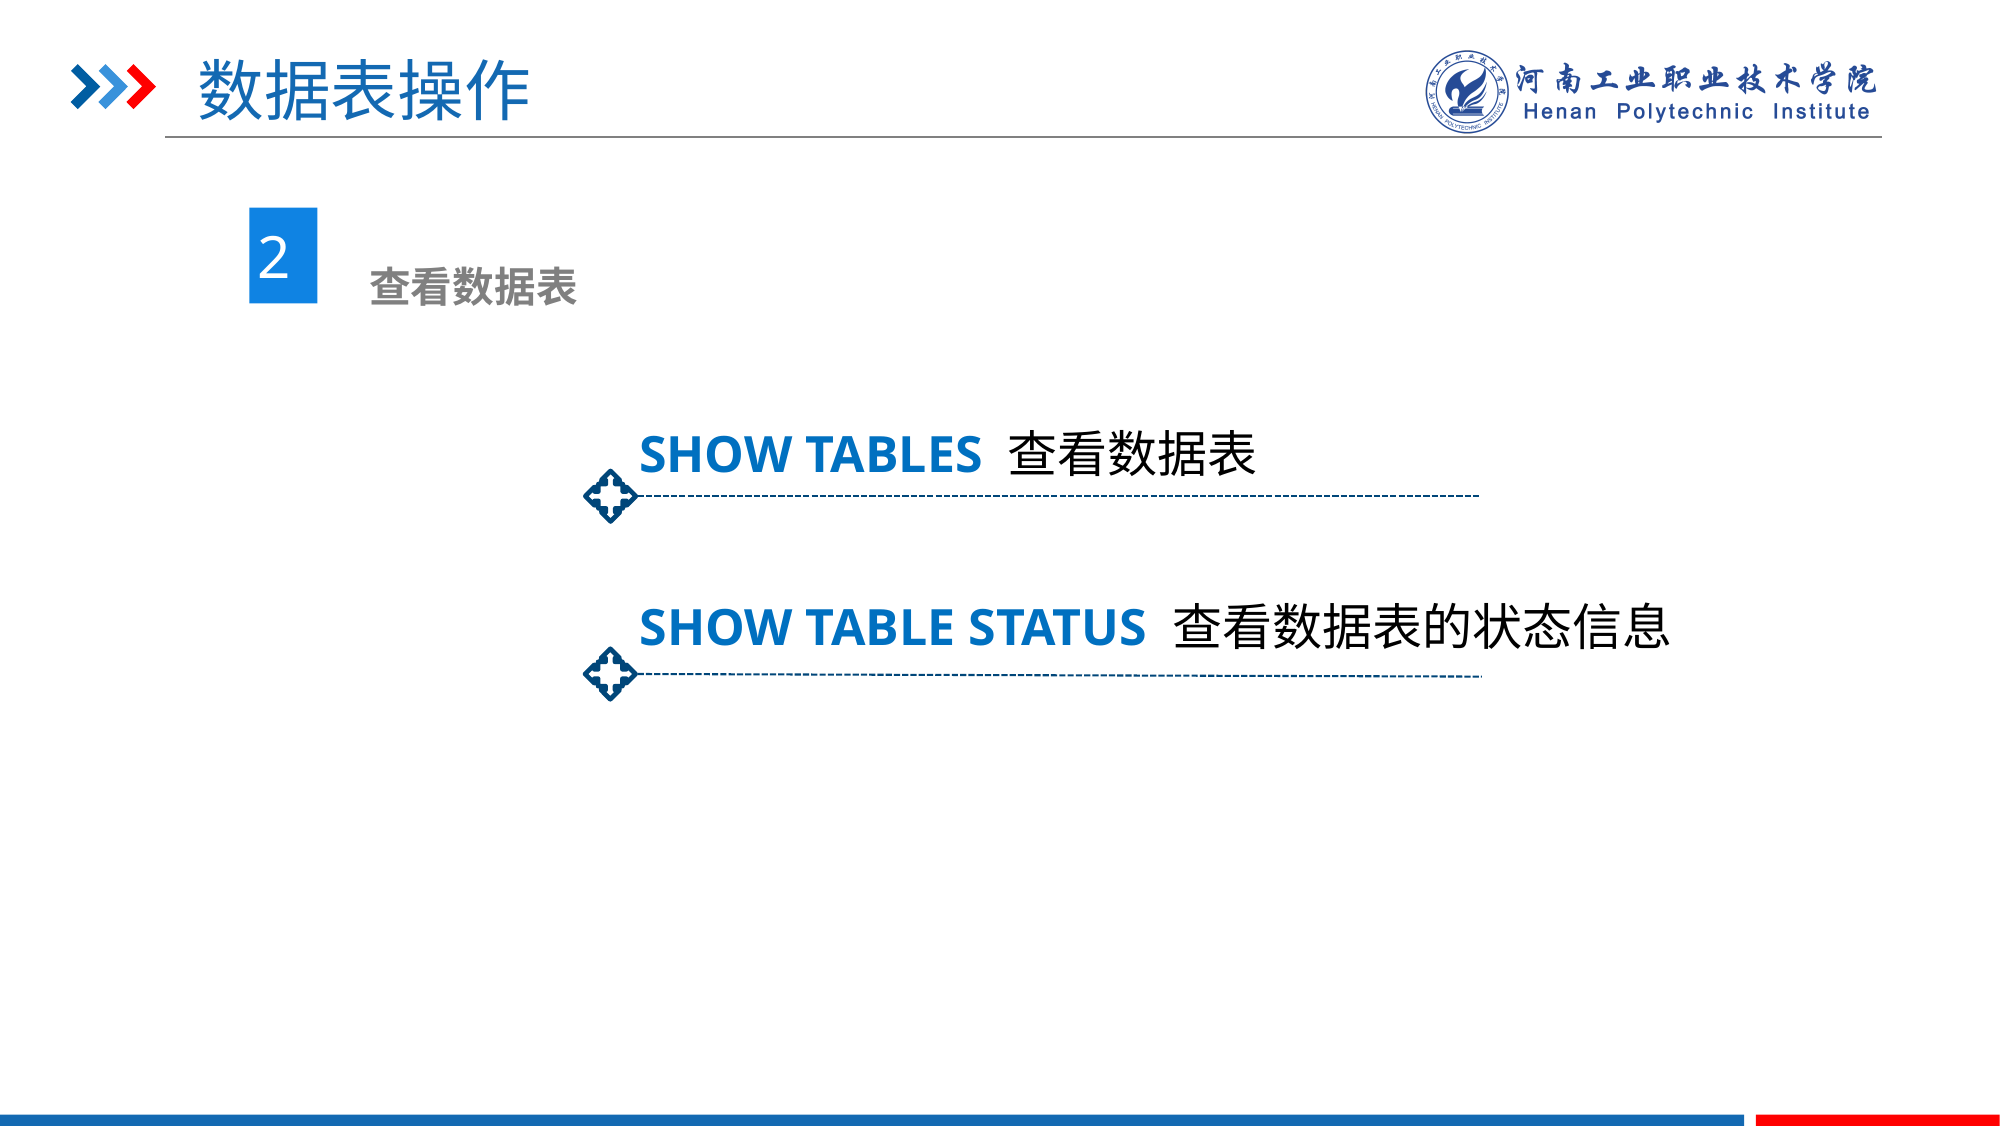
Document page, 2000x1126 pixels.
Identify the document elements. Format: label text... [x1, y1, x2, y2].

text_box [585, 470, 1480, 522]
text_box SHOW TABLE STATUS 查看数据表的状态信息 [624, 588, 1698, 663]
picture [1407, 46, 1882, 140]
text_box 查看数据表 [319, 245, 1092, 380]
text_box SHOW TABLES 查看数据表 [624, 415, 1273, 469]
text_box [249, 207, 318, 304]
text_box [584, 648, 1483, 700]
title 数据表操作 [177, 25, 952, 153]
